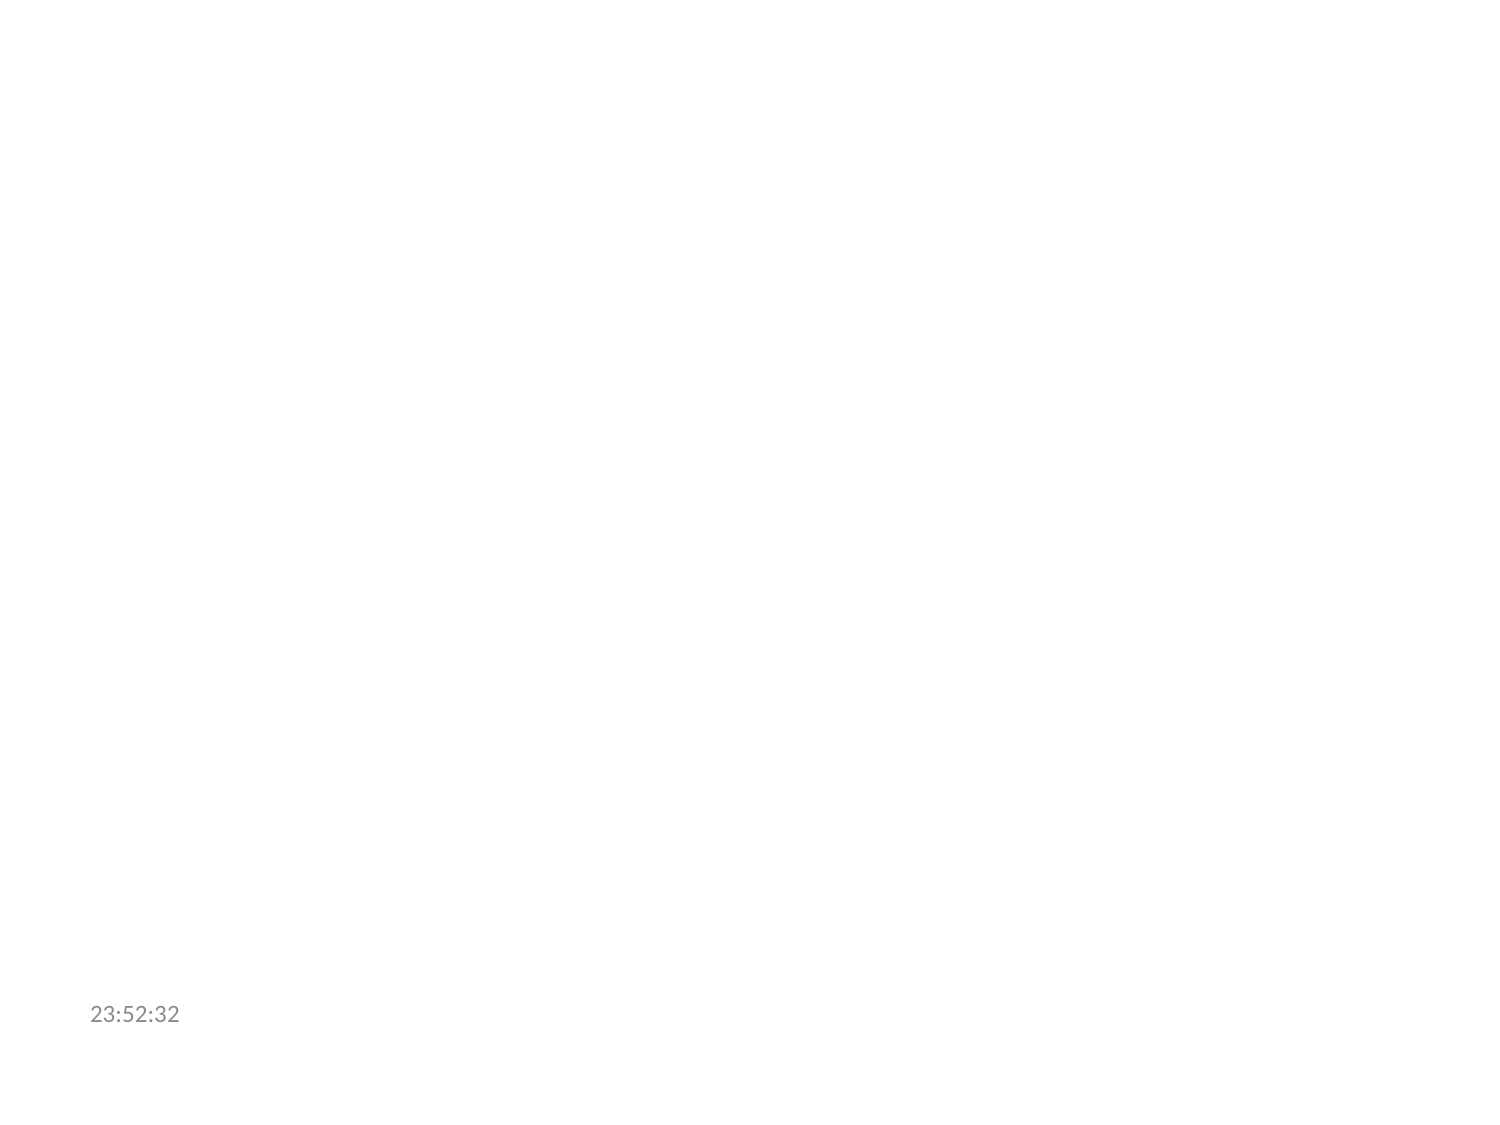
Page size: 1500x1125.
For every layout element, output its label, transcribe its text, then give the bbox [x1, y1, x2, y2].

text_box 15:35:09 [75, 982, 425, 1043]
